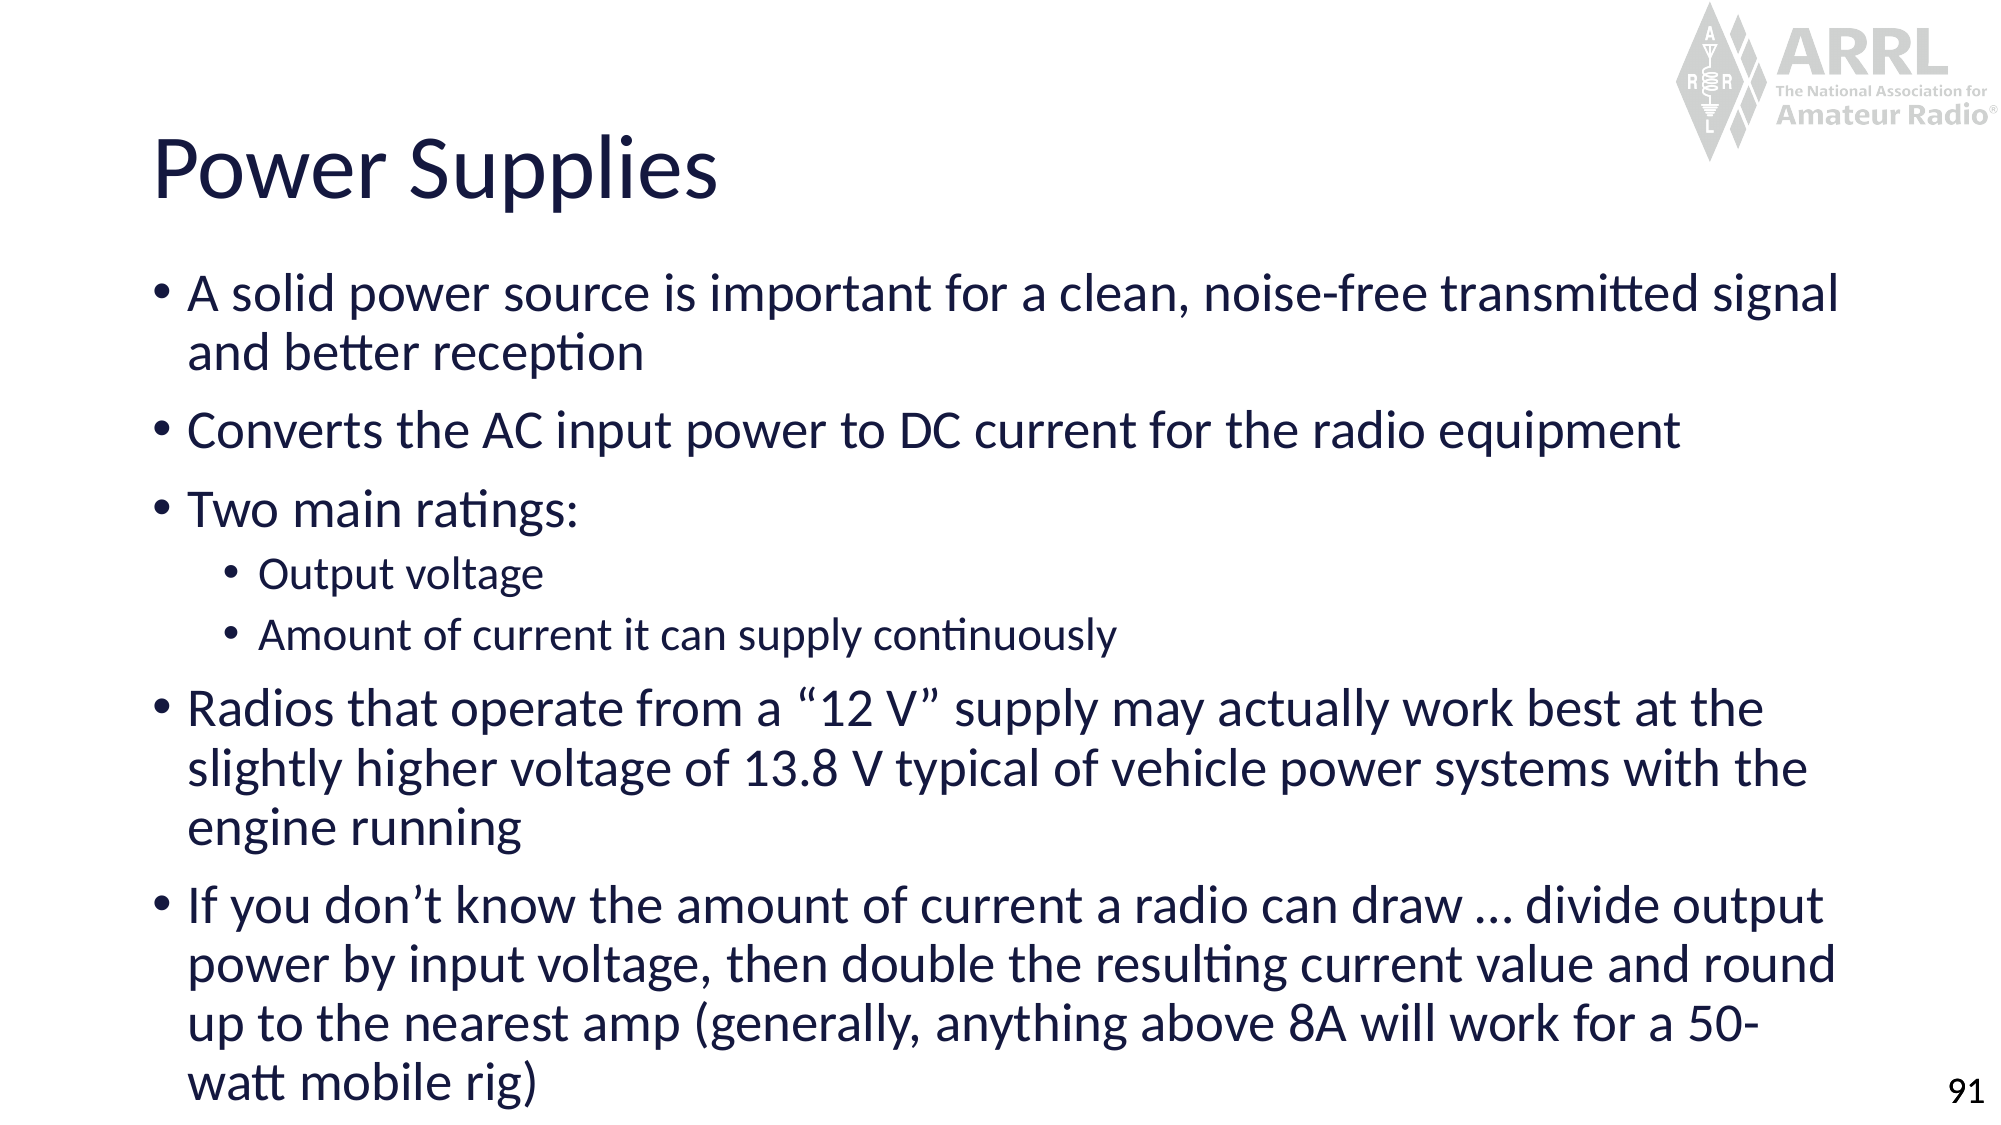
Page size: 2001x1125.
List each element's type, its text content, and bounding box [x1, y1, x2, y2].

title Power Supplies [137, 59, 1863, 256]
picture [1674, 0, 2000, 164]
list A solid power source is important for a clean, noise-free transmitted signal and better reception Converts the AC input power to DC current for the radio equipment Two main ratings: Output voltage Amount of current it can supply continuously Radios that operate from a “12 V” supply may actually work best at the slightly higher voltage of 13.8 V typical of vehicle power systems with the engine running If you don’t know the amount of current a radio can draw … divide output power by input voltage, then double the resulting current value and round up to the nearest amp (generally, anything above 8A will work for a 50-watt mobile rig) [137, 256, 1863, 1125]
